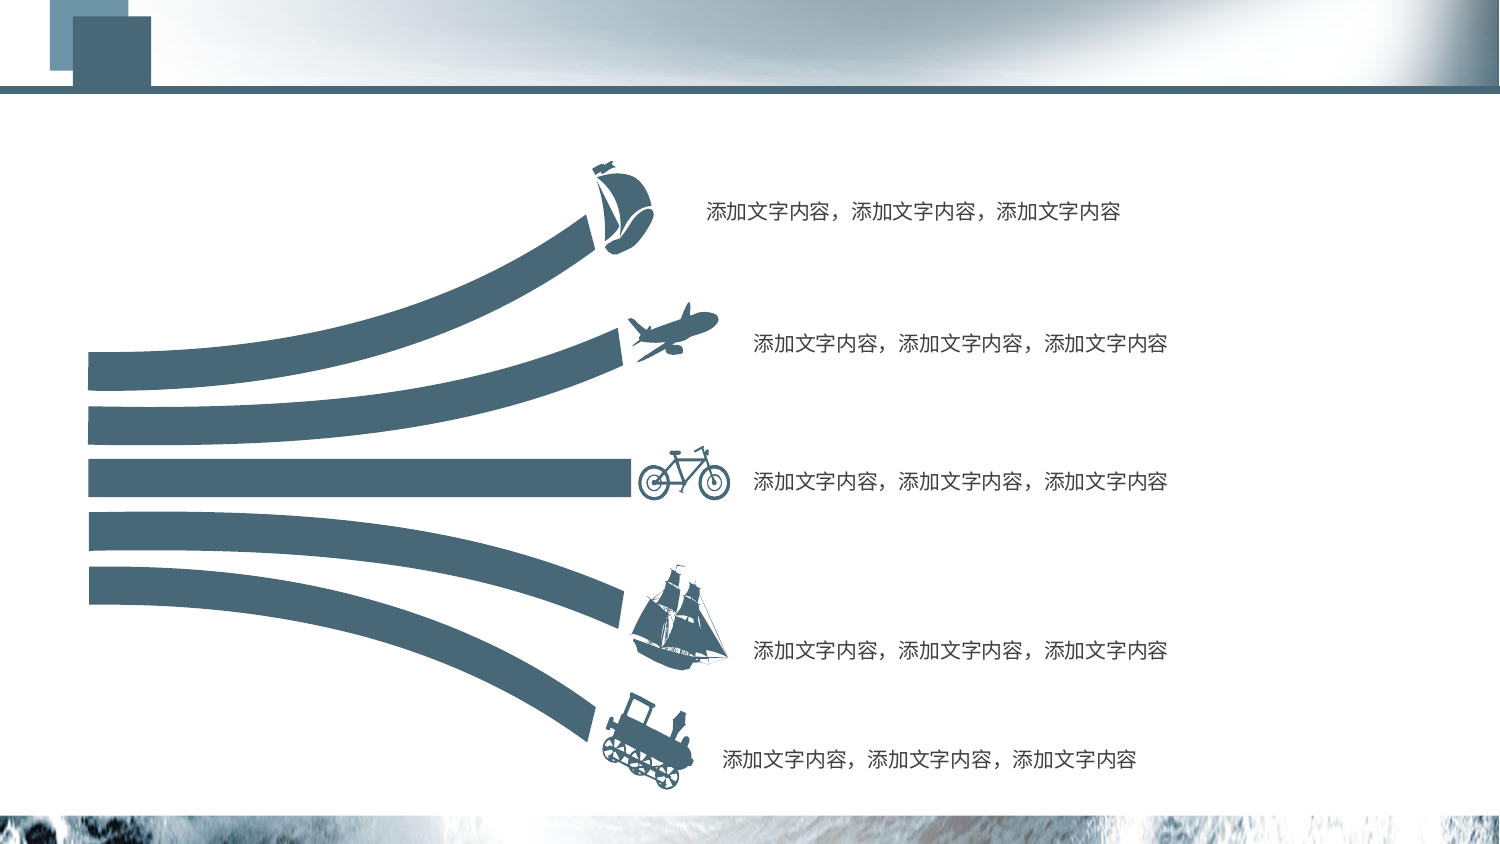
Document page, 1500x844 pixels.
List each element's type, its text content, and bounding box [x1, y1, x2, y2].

text_box [87, 327, 623, 446]
text_box [89, 566, 596, 743]
text_box [629, 563, 730, 671]
text_box [87, 159, 731, 791]
text_box 添加文字内容，添加文字内容，添加文字内容 [738, 618, 1388, 671]
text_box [627, 296, 723, 363]
picture [0, 0, 1500, 94]
text_box 添加文字内容，添加文字内容，添加文字内容 [738, 310, 1388, 363]
text_box [88, 458, 632, 498]
text_box [638, 445, 731, 501]
text_box [88, 511, 625, 629]
text_box [87, 214, 587, 391]
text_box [591, 159, 656, 255]
picture [0, 816, 1500, 844]
text_box [602, 692, 694, 790]
text_box 添加文字内容，添加文字内容，添加文字内容 [707, 726, 1388, 779]
text_box 添加文字内容，添加文字内容，添加文字内容 [691, 178, 1388, 231]
text_box 添加文字内容，添加文字内容，添加文字内容 [738, 448, 1388, 501]
